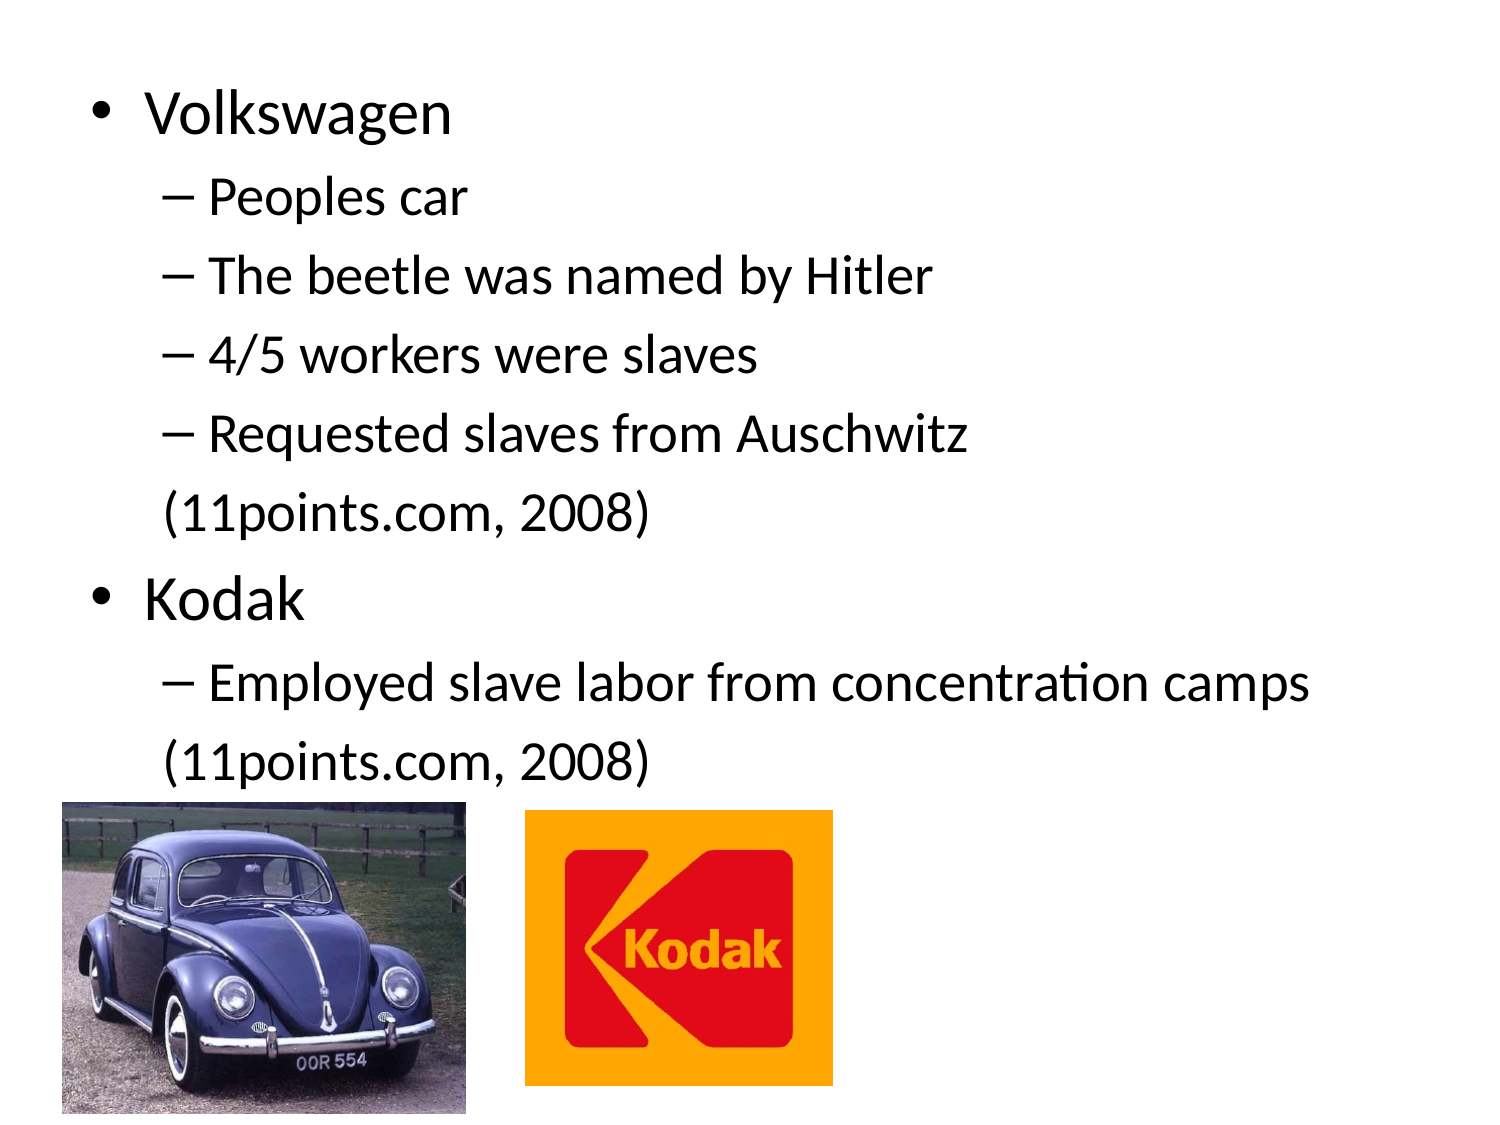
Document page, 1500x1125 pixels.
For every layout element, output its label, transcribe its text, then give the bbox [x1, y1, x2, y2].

list Volkswagen Peoples car The beetle was named by Hitler 4/5 workers were slaves Requested slaves from Auschwitz (11points.com, 2008) Kodak Employed slave labor from concentration camps (11points.com, 2008) [75, 62, 1425, 805]
picture [62, 802, 466, 1114]
picture [524, 810, 833, 1087]
